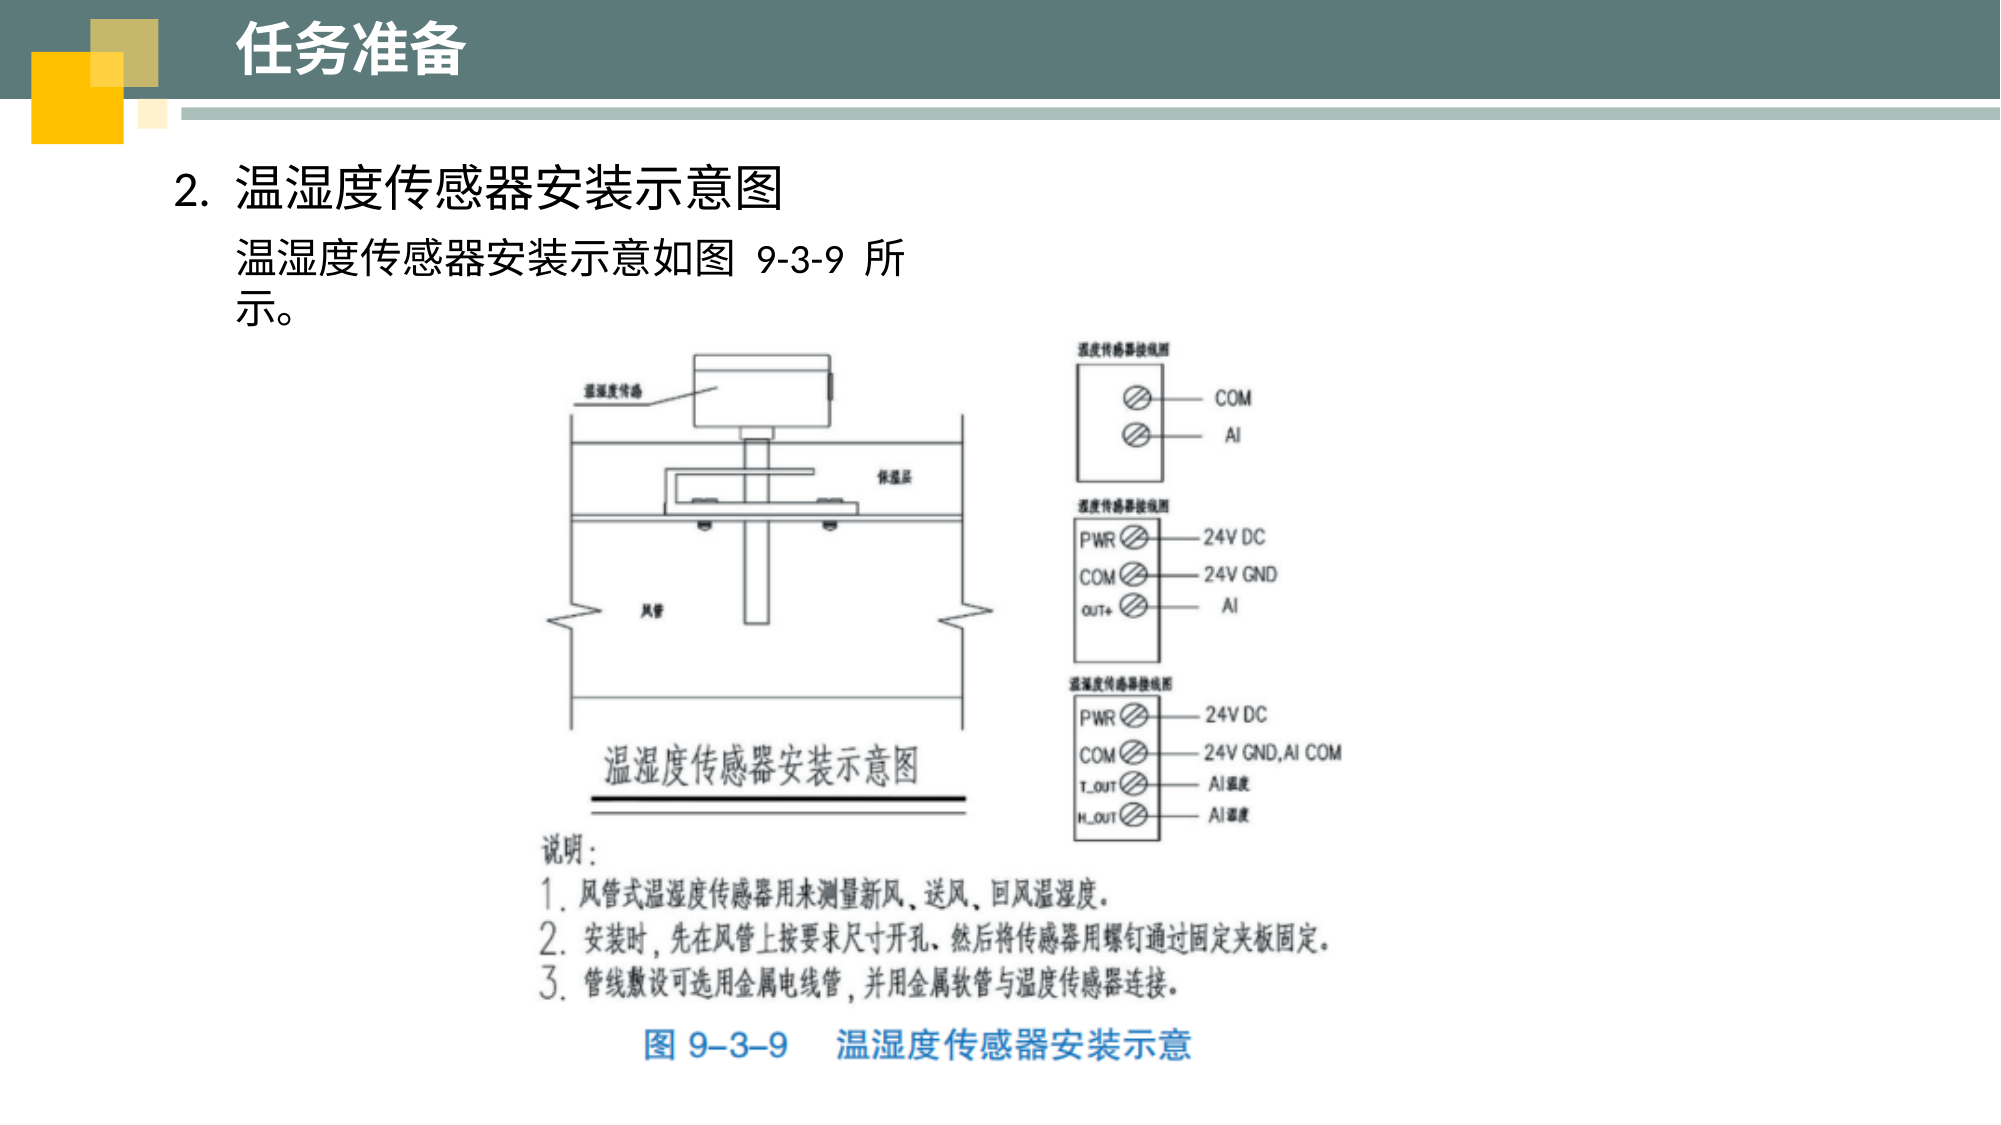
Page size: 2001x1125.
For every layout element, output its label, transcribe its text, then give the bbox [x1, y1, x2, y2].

picture [456, 314, 1429, 1104]
text_box 温湿度传感器安装示意如图 9-3-9 所示。 [220, 224, 950, 340]
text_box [0, 0, 2000, 145]
text_box 2. 温湿度传感器安装示意图 [158, 148, 821, 224]
